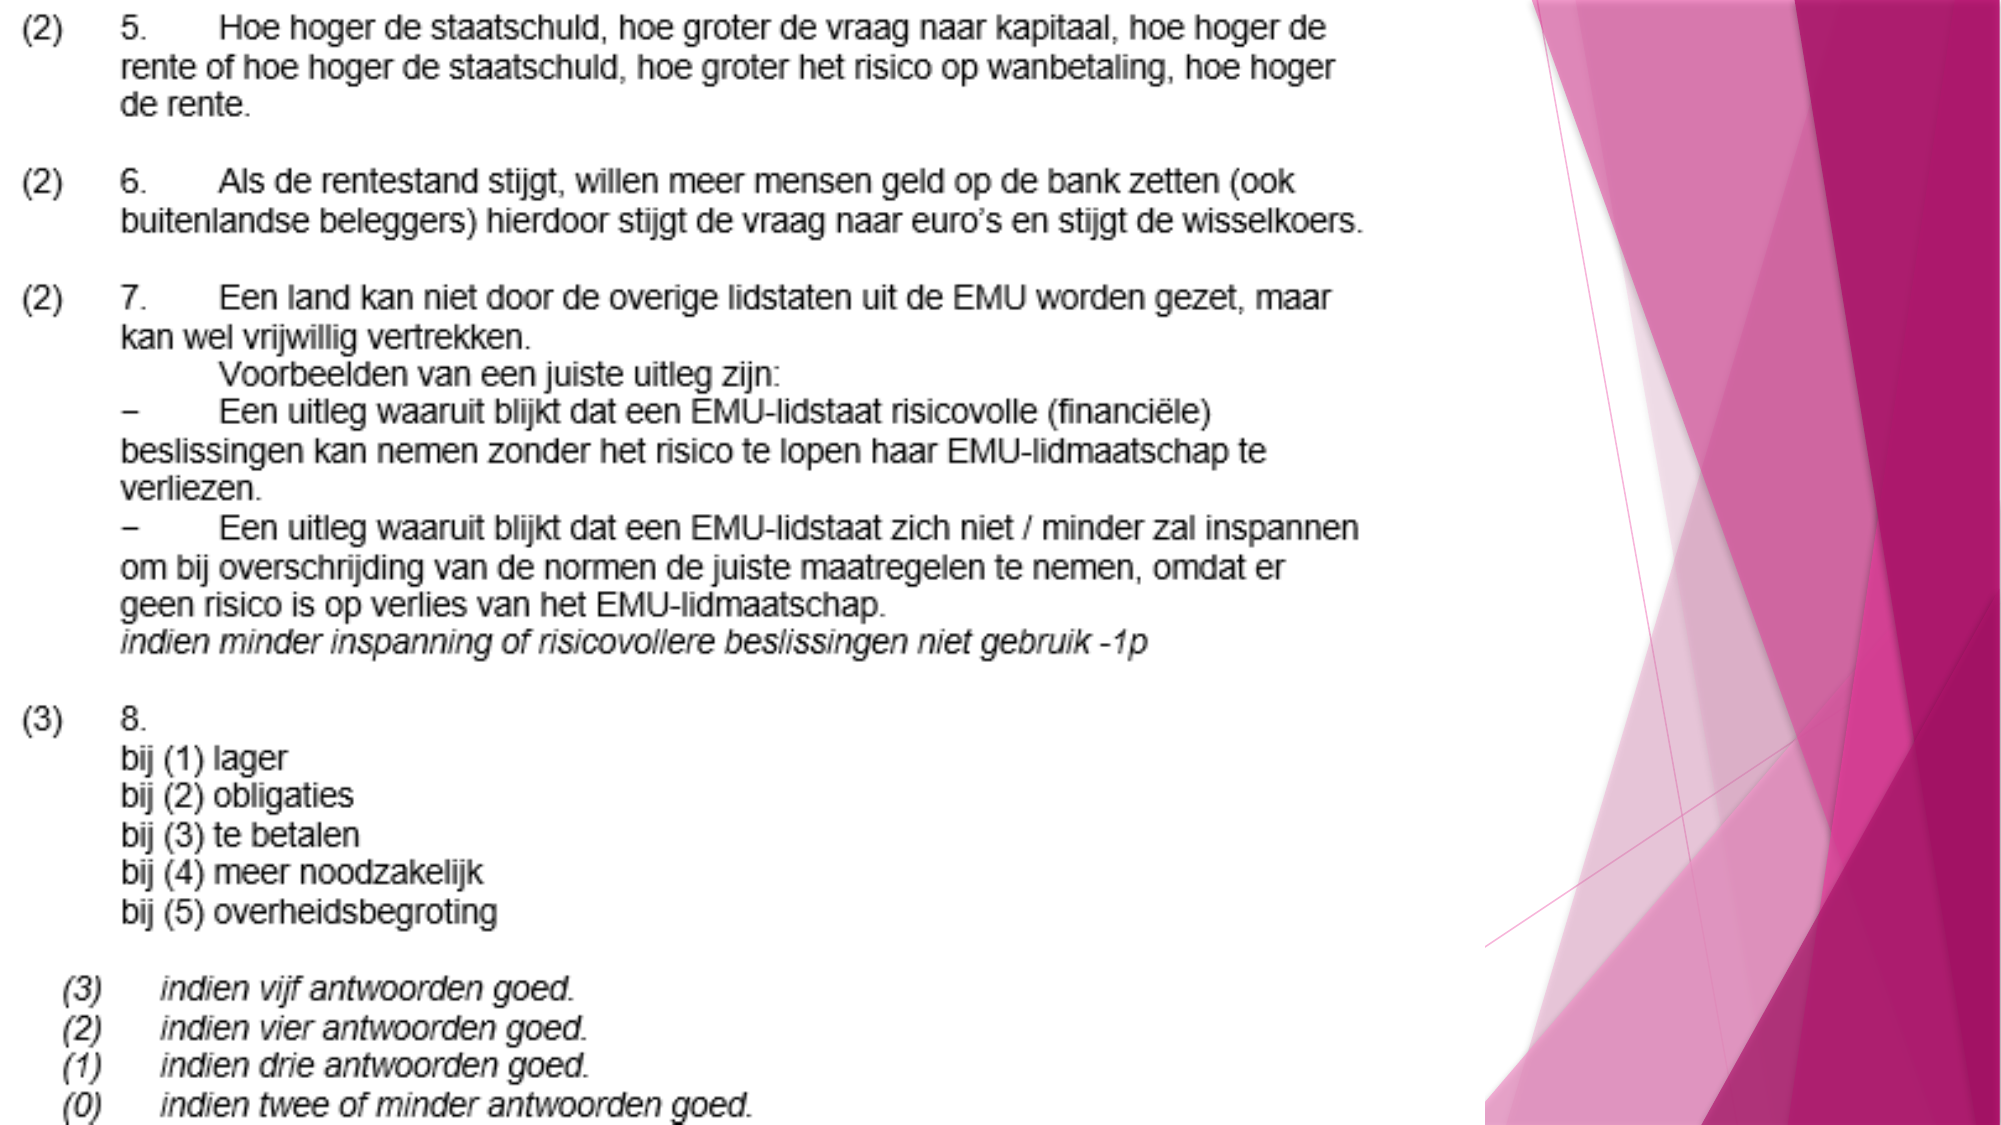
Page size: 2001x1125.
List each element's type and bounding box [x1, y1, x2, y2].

picture [0, 0, 1485, 1125]
